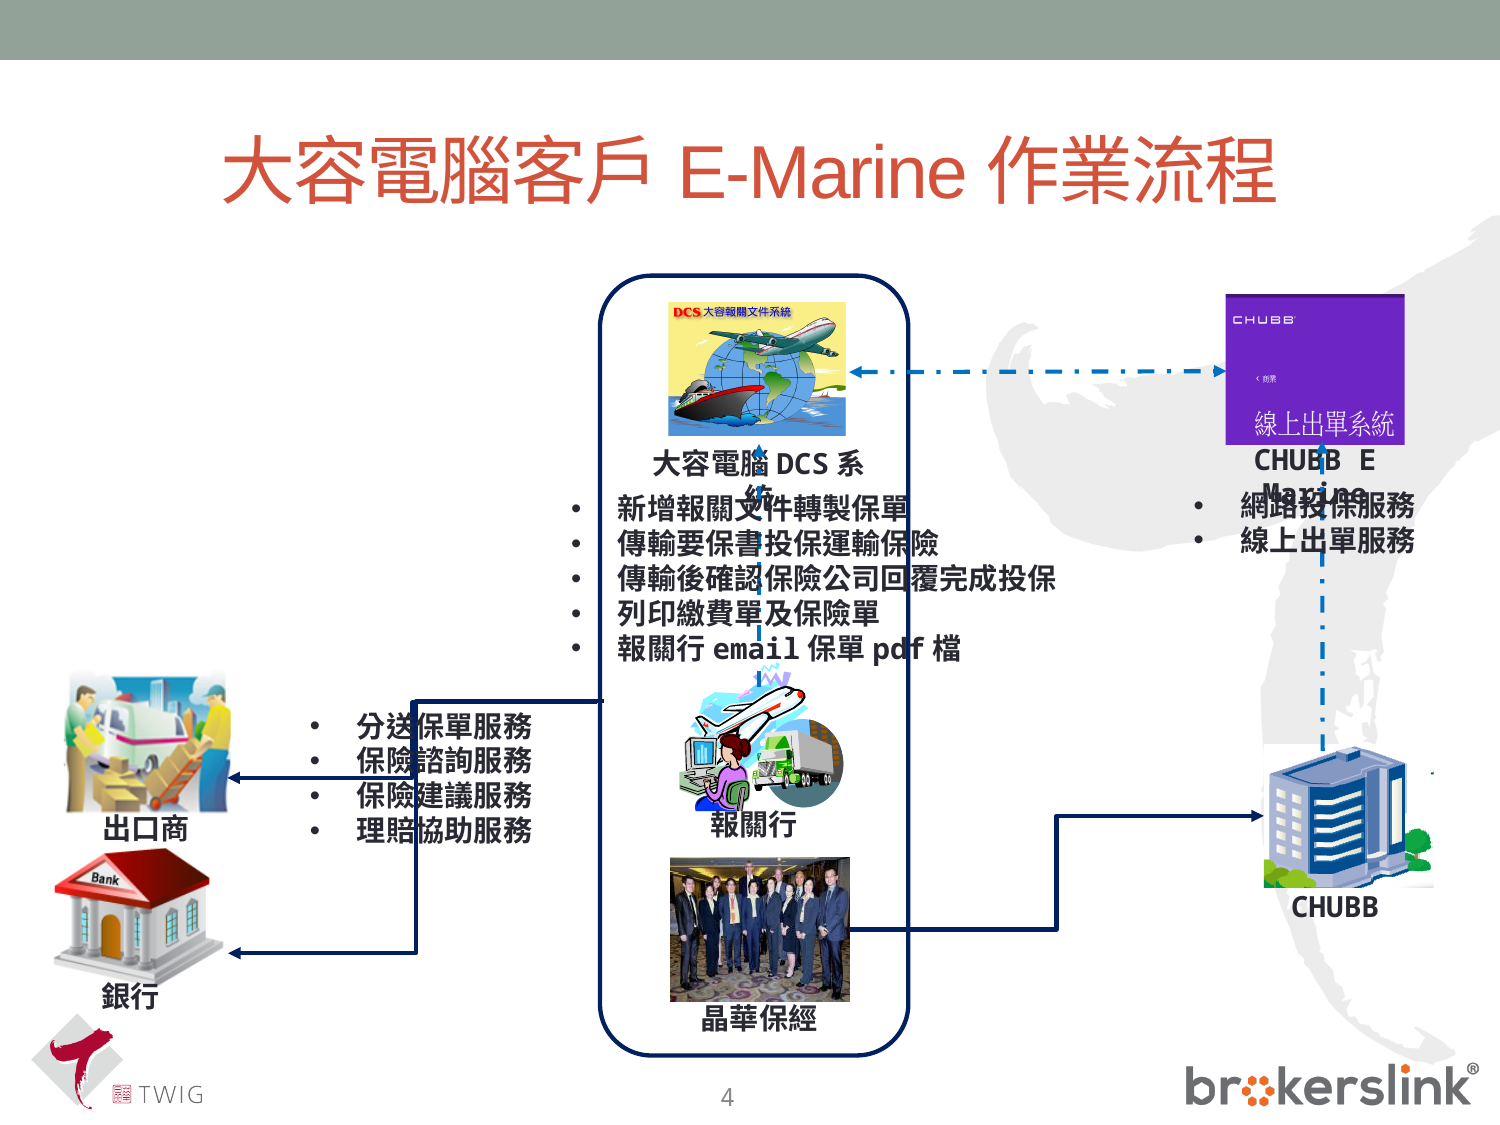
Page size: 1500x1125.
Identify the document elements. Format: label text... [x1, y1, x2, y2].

text_box 網路投保服務 線上出單服務 [1178, 480, 1318, 565]
picture [63, 669, 231, 814]
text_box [227, 700, 605, 954]
picture [31, 1013, 202, 1112]
text_box [597, 708, 911, 1058]
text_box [678, 674, 844, 813]
text_box 網路投保服務 線上出單服務 [1330, 480, 1438, 565]
text_box 4 [399, 1068, 750, 1125]
text_box 出口商 [62, 818, 224, 845]
text_box CHUBB E Marine [1330, 433, 1445, 518]
text_box CHUBB E Marine [1185, 433, 1318, 480]
title 大容電腦客戶E-Marine作業流程 [75, 87, 1425, 250]
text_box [848, 815, 1264, 930]
text_box 新增報關文件轉製保單 傳輸要保書投保運輸保險 傳輸後確認保險公司回覆完成投保 列印繳費單及保險單 報關行email保單pdf檔 [768, 483, 1159, 708]
text_box 銀行 [47, 971, 214, 1022]
picture [1180, 1058, 1481, 1112]
text_box 新增報關文件轉製保單 傳輸要保書投保運輸保險 傳輸後確認保險公司回覆完成投保 列印繳費單及保險單 報關行email保單pdf檔 [556, 483, 755, 708]
picture [668, 302, 846, 436]
text_box CHUBB [1272, 898, 1419, 931]
picture [1263, 743, 1434, 888]
picture [1225, 294, 1405, 445]
text_box [597, 273, 911, 483]
picture [53, 848, 225, 987]
picture [670, 857, 850, 1002]
